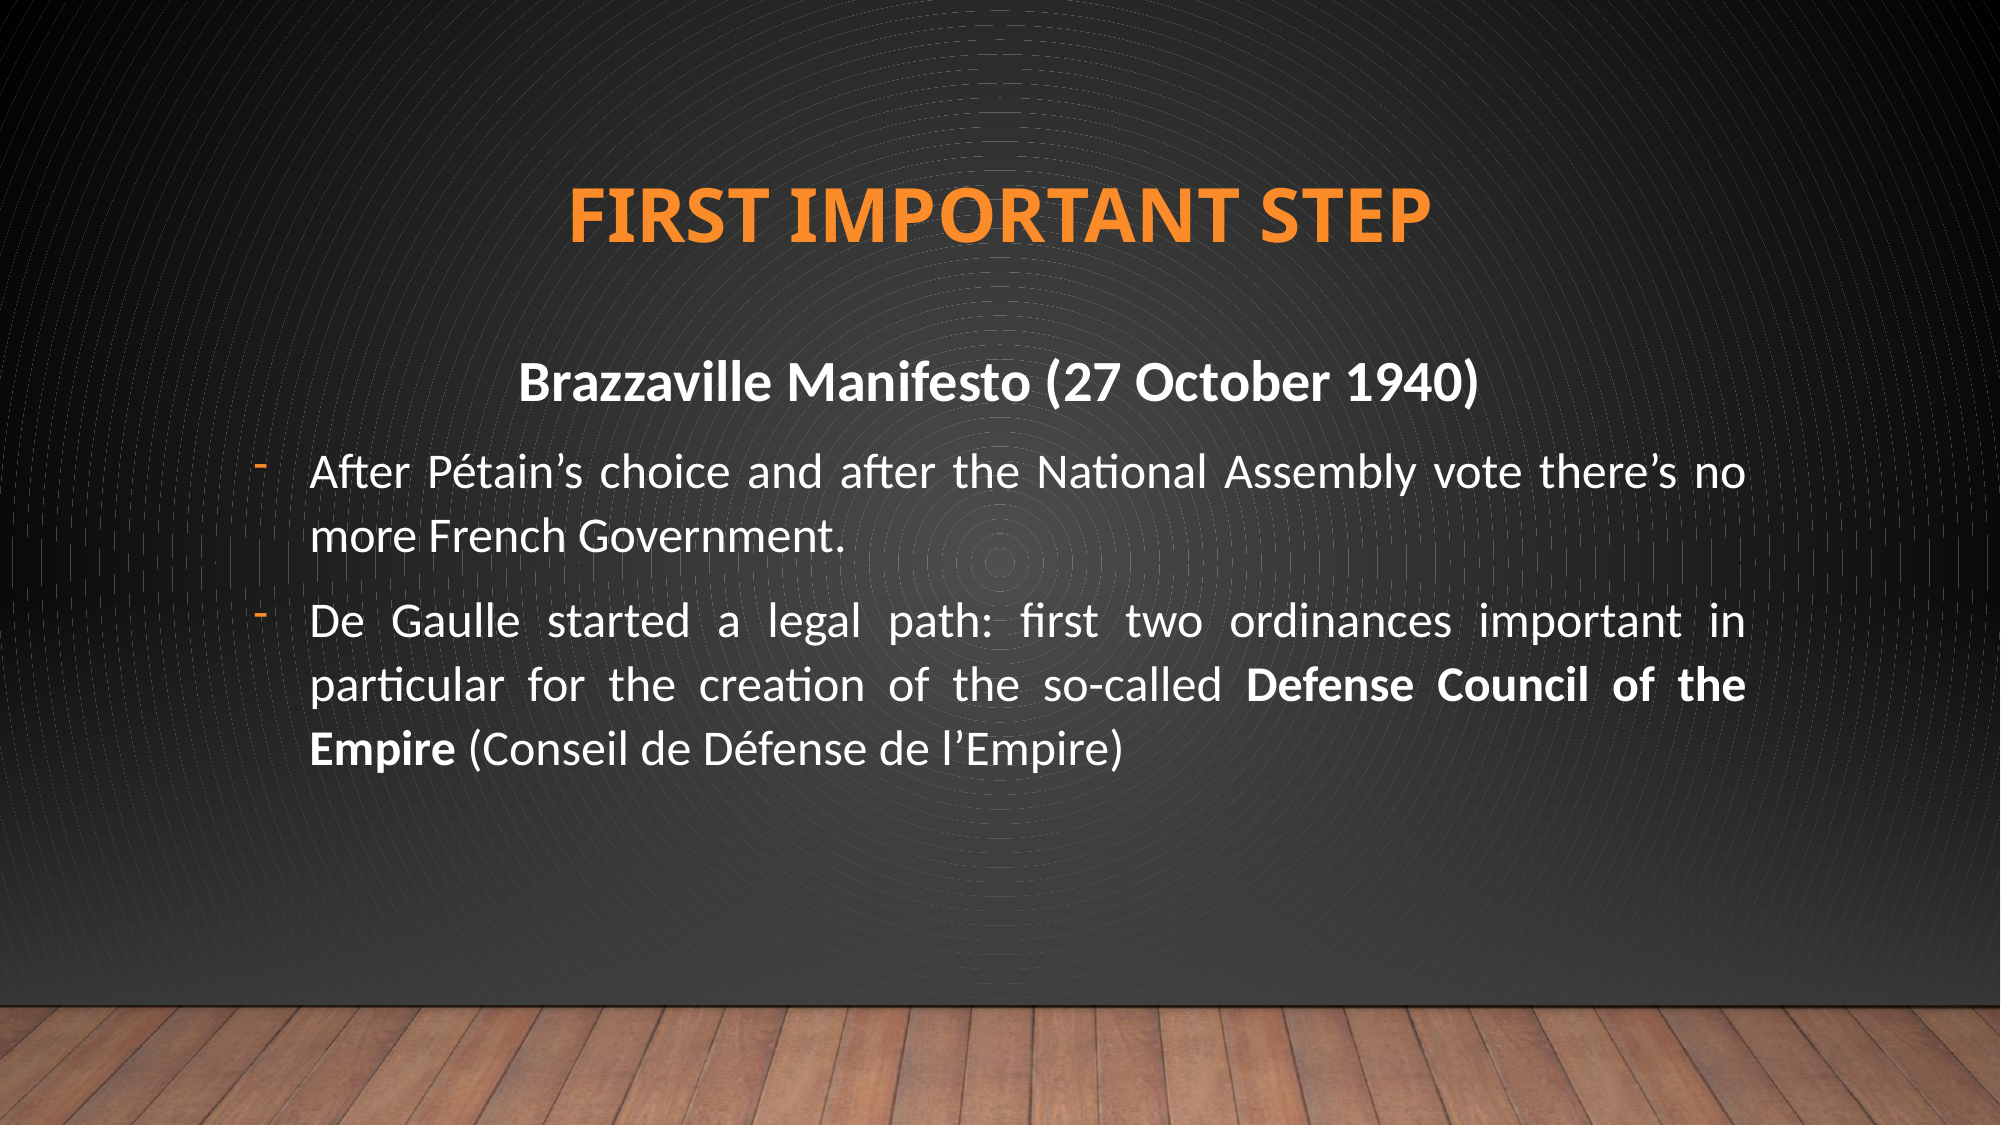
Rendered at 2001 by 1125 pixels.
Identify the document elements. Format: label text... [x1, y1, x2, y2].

picture [0, 1005, 2000, 1125]
list Brazzaville Manifesto (27 October 1940) After Pétain’s choice and after the National Assembly vote there’s no more French Government. De Gaulle started a legal path: first two ordinances important in particular for the creation of the so-called Defense Council of the Empire (Conseil de Défense de l’Empire) [238, 330, 1763, 897]
title FIRST IMPORTANT STEP [238, 131, 1763, 305]
